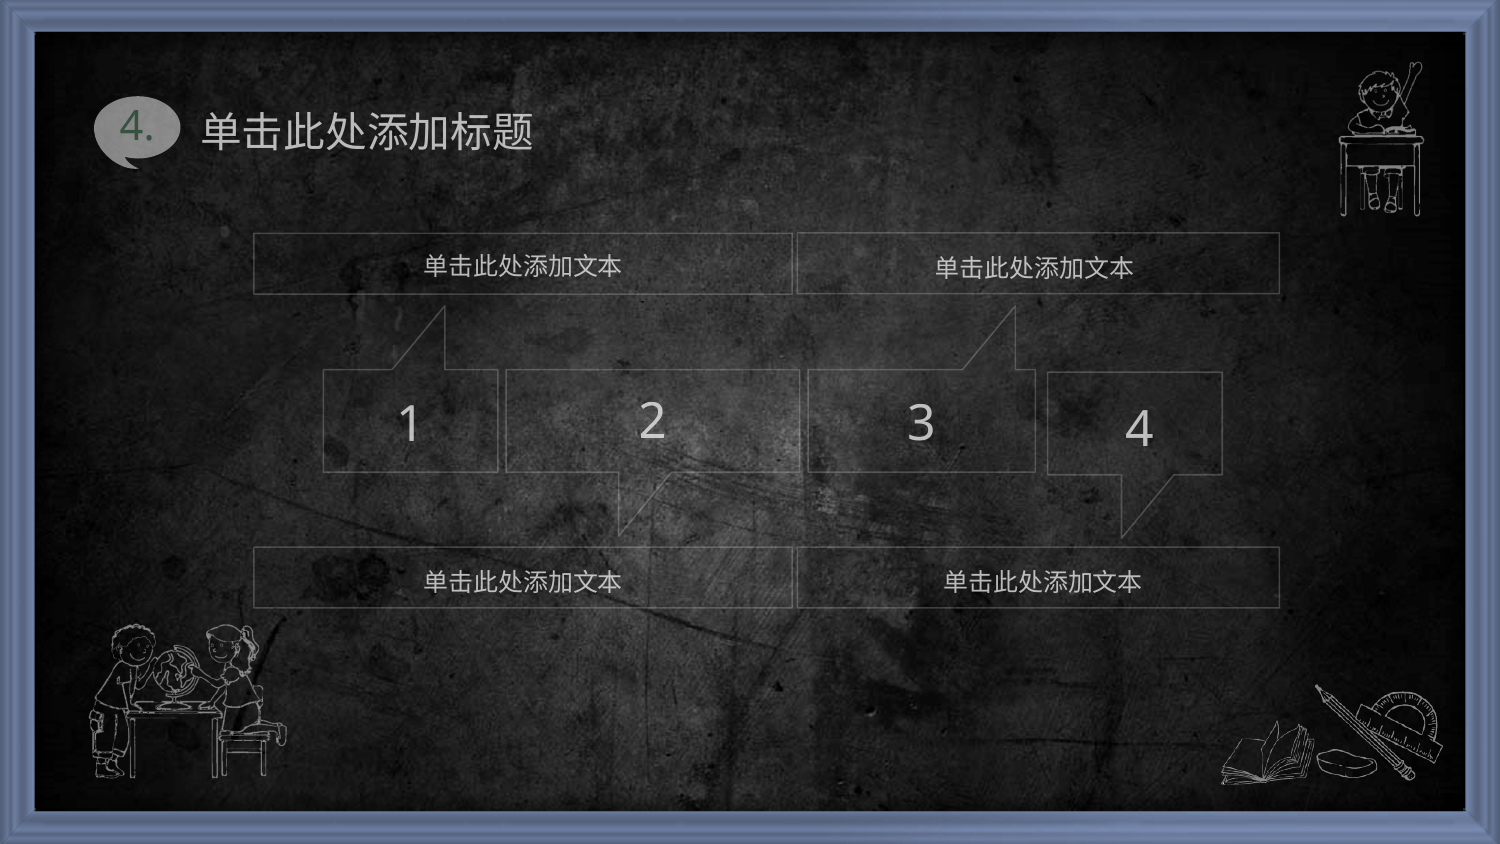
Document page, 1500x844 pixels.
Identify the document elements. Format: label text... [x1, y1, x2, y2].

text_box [797, 546, 1280, 609]
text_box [1047, 371, 1223, 539]
title 单击此处添加标题 [185, 97, 1022, 164]
picture [1221, 684, 1443, 785]
picture [64, 582, 292, 791]
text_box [505, 369, 800, 537]
picture [1332, 54, 1434, 223]
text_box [323, 305, 499, 473]
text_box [253, 546, 793, 609]
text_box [807, 305, 1036, 473]
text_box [253, 233, 793, 295]
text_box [797, 232, 1280, 294]
